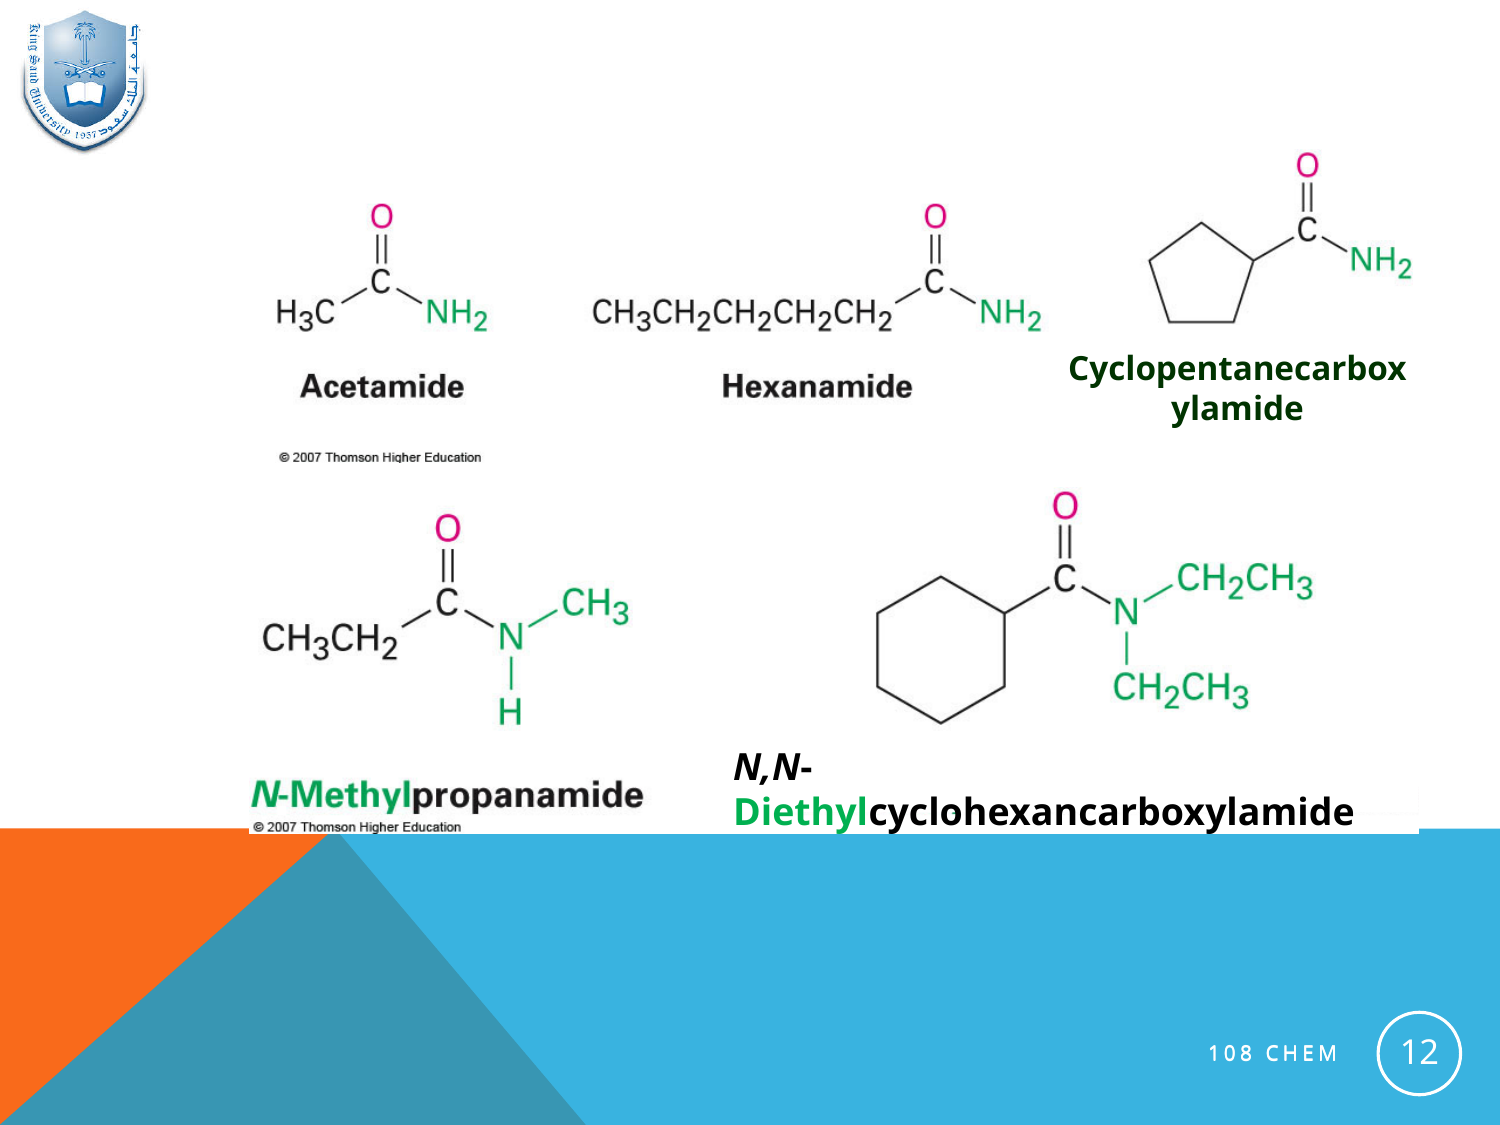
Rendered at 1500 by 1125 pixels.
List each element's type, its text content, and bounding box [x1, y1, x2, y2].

slide_number 12 [1376, 1010, 1463, 1097]
picture [4, 1, 163, 160]
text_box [249, 487, 1419, 834]
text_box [274, 149, 1426, 463]
text_box 108 Chem [577, 1030, 1352, 1076]
